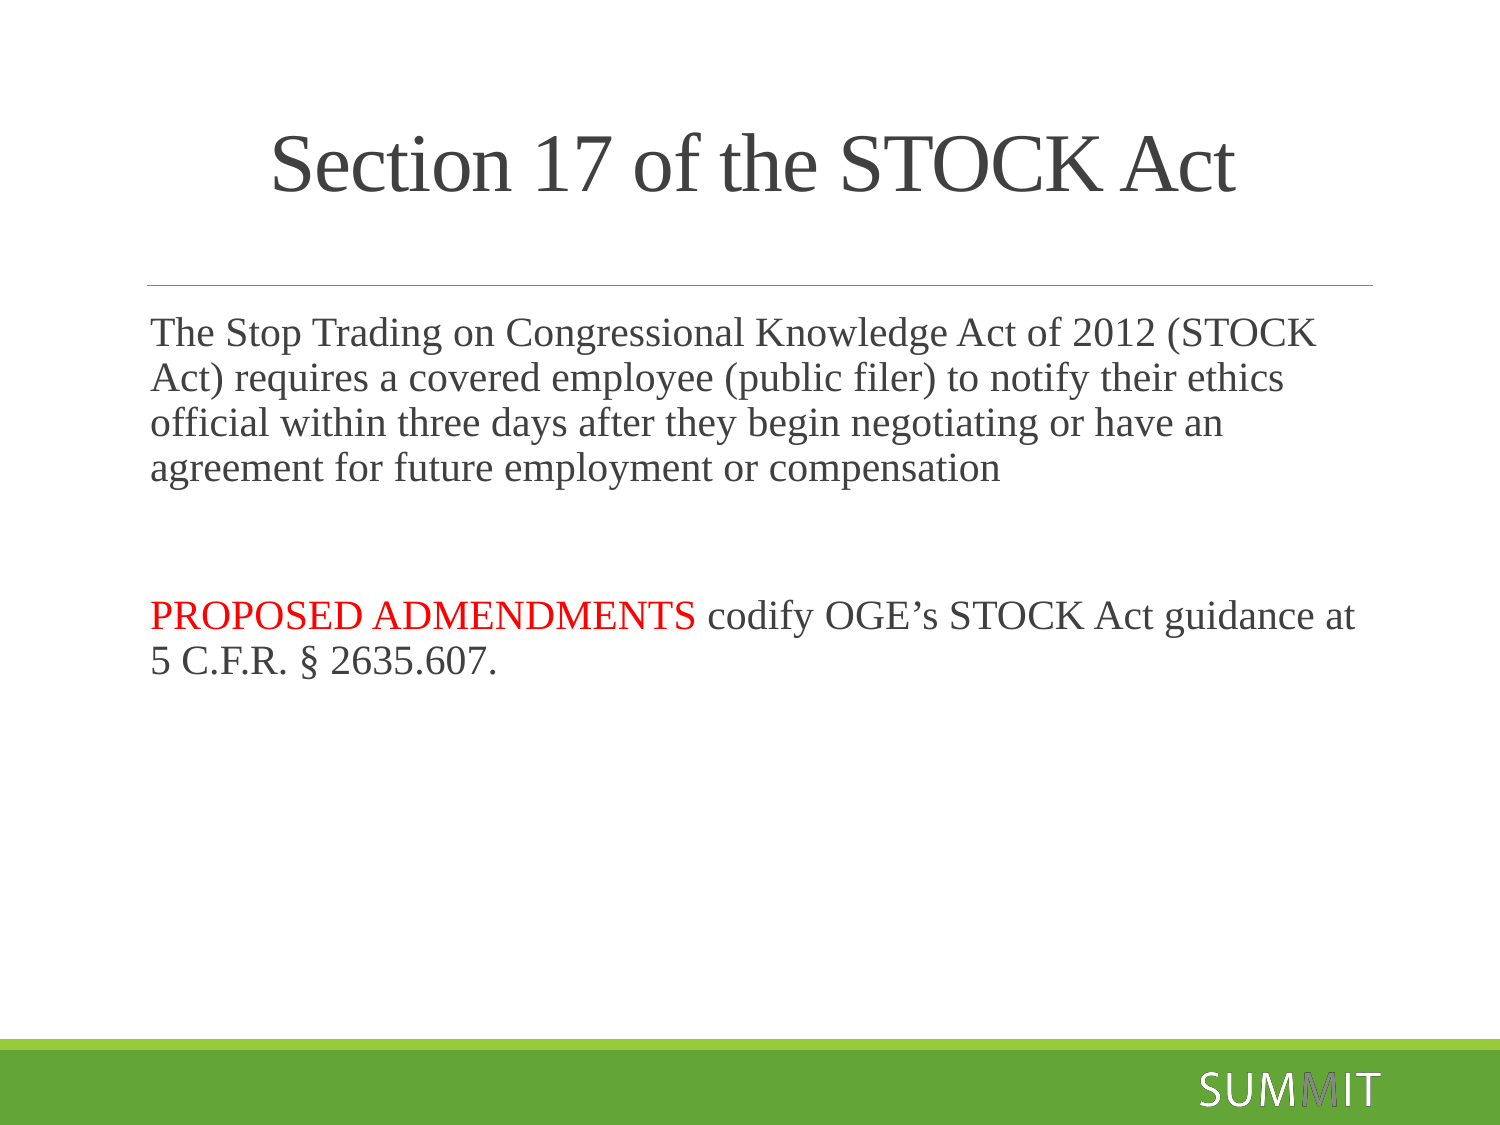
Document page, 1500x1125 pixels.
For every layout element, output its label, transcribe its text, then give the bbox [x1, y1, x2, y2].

picture [1196, 1024, 1386, 1125]
title Section 17 of the STOCK Act [135, 47, 1373, 285]
list The Stop Trading on Congressional Knowledge Act of 2012 (STOCK Act) requires a covered employee (public filer) to notify their ethics official within three days after they begin negotiating or have an agreement for future employment or compensation PROPOSED ADMENDMENTS codify OGE’s STOCK Act guidance at 5 C.F.R. § 2635.607. [135, 302, 1373, 963]
